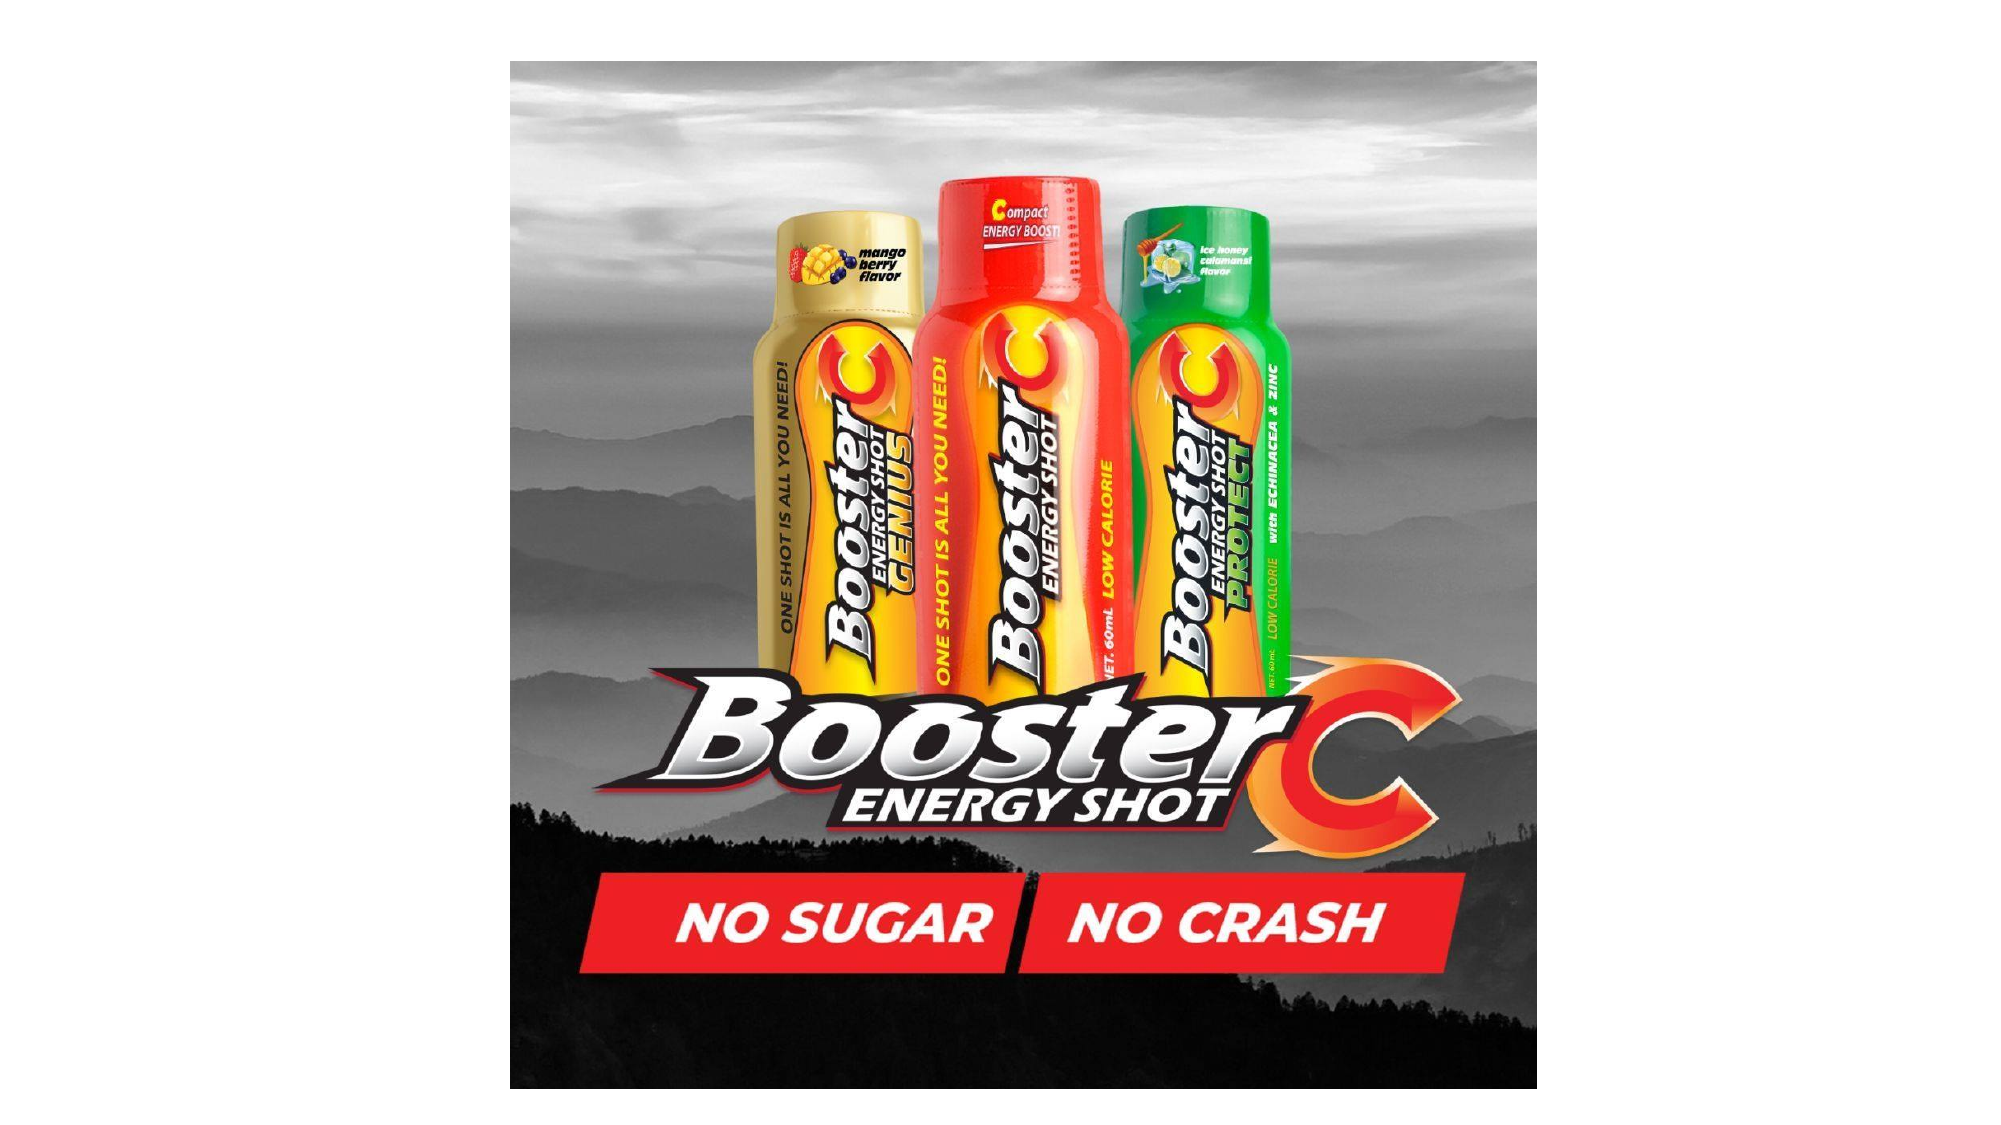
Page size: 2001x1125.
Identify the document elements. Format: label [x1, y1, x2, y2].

picture [510, 61, 1537, 1089]
